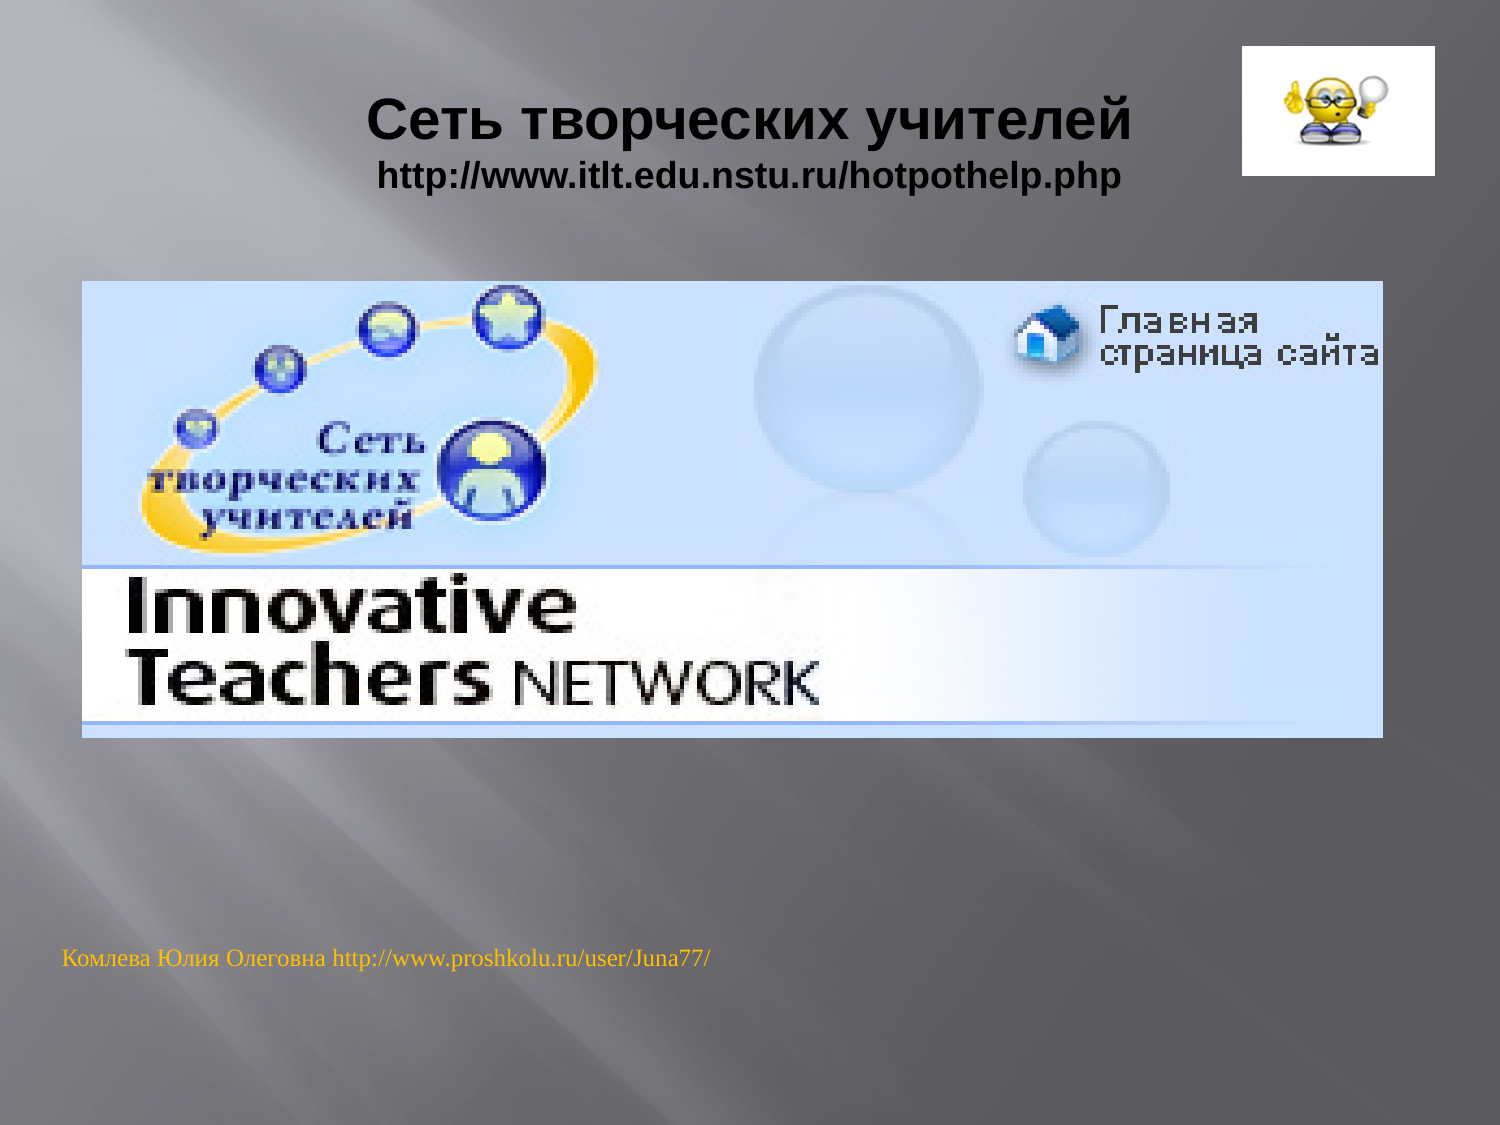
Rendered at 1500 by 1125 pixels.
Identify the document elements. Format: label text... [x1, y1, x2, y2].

text_box Комлева Юлия Олеговна http://www.proshkolu.ru/user/Juna77/ [46, 933, 1430, 979]
picture [1241, 46, 1435, 177]
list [81, 280, 1384, 738]
title Сеть творческих учителей http://www.itlt.edu.nstu.ru/hotpothelp.php [75, 45, 1425, 233]
